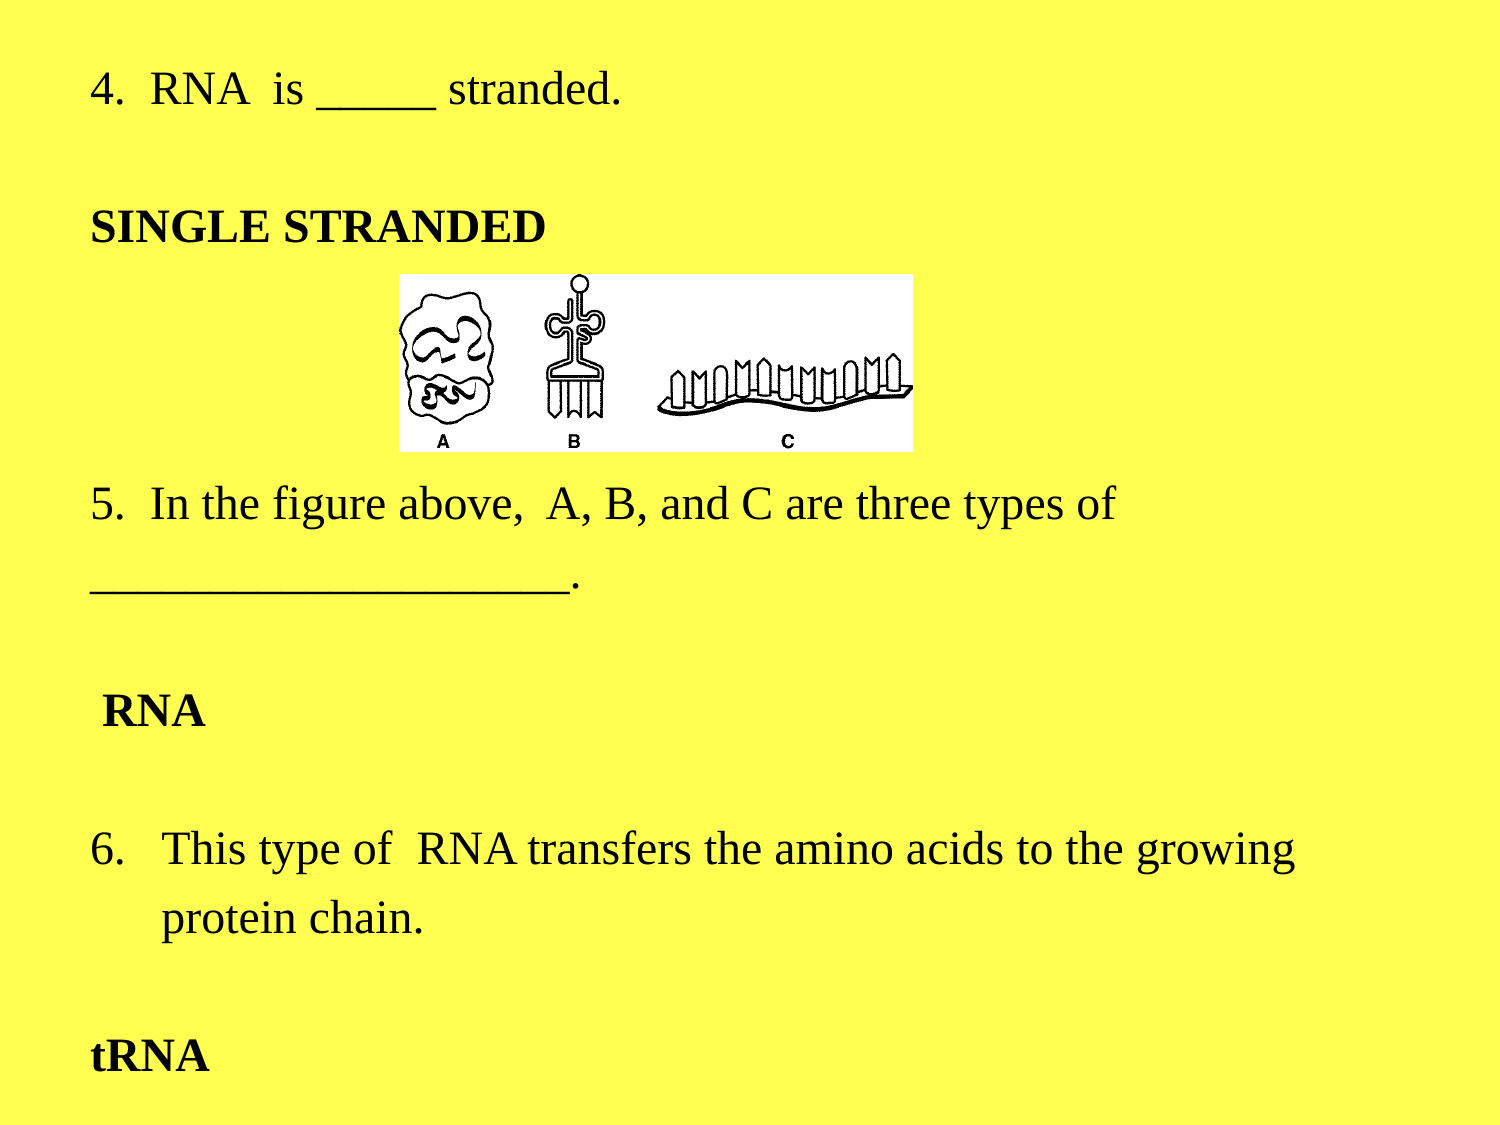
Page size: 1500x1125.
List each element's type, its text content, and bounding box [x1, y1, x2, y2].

list 4. RNA is _____ stranded. SINGLE STRANDED 5. In the figure above, A, B, and C are three types of ____________________. RNA This type of RNA transfers the amino acids to the growing protein chain. tRNA [75, 37, 1425, 1100]
picture [399, 274, 913, 453]
